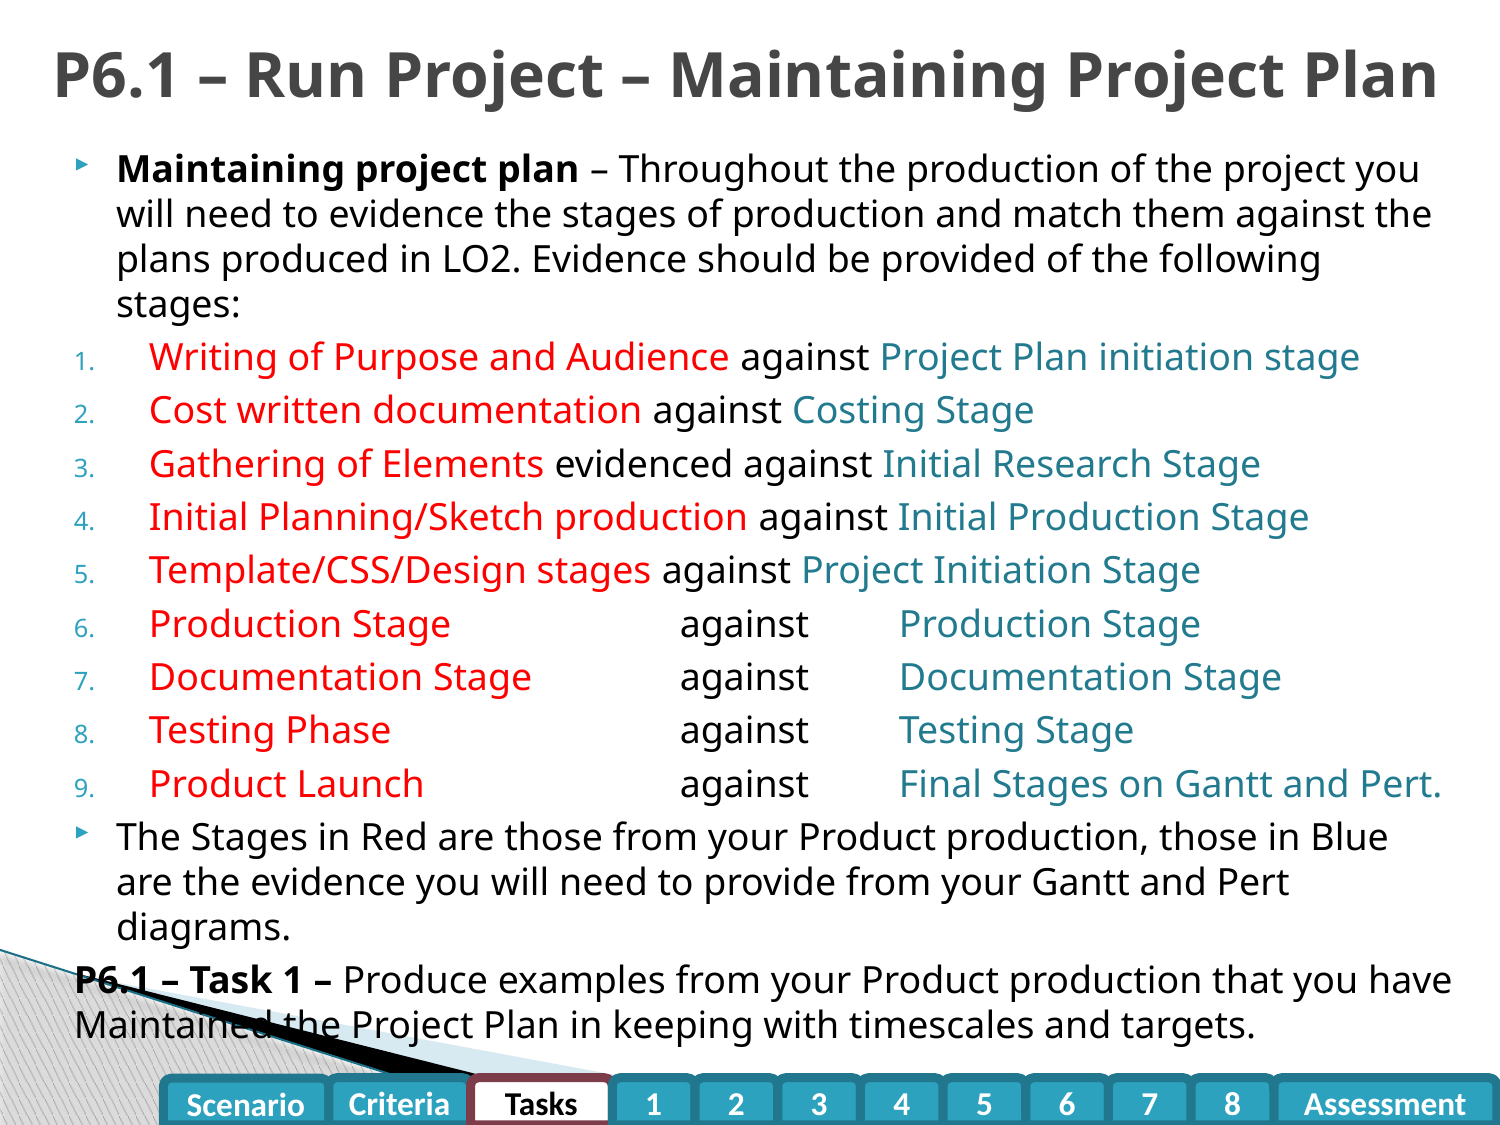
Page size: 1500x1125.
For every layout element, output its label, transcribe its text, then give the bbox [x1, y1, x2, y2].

list Maintaining project plan – Throughout the production of the project you will need to evidence the stages of production and match them against the plans produced in LO2. Evidence should be provided of the following stages: Writing of Purpose and Audience against Project Plan initiation stage Cost written documentation against Costing Stage Gathering of Elements evidenced against Initial Research Stage Initial Planning/Sketch production against Initial Production Stage Template/CSS/Design stages against Project Initiation Stage Production Stage against Production Stage Documentation Stage against Documentation Stage Testing Phase against Testing Stage Product Launch against Final Stages on Gantt and Pert. The Stages in Red are those from your Product production, those in Blue are the evidence you will need to provide from your Gantt and Pert diagrams. P6.1 – Task 1 – Produce examples from your Product production that you have Maintained the Project Plan in keeping with timescales and targets. [41, 137, 1471, 1035]
title P6.1 – Run Project – Maintaining Project Plan [37, 19, 1471, 126]
